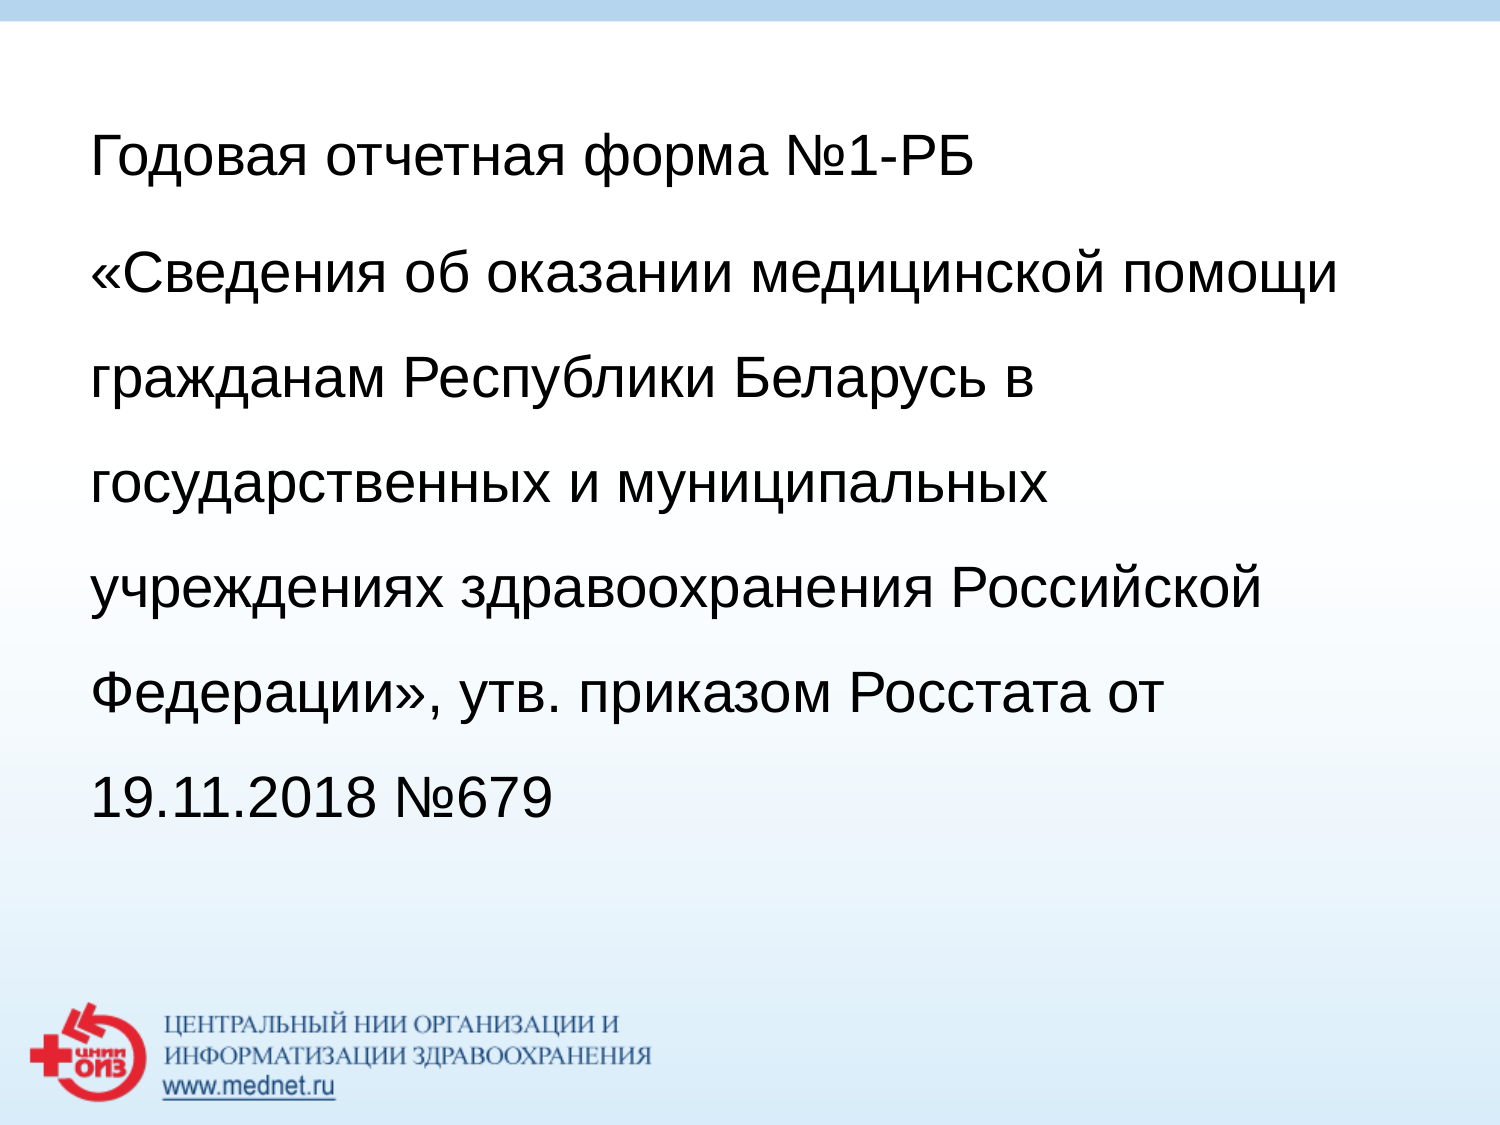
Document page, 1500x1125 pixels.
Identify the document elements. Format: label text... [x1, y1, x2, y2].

picture [0, 0, 1500, 1125]
list Годовая отчетная форма №1-РБ «Сведения об оказании медицинской помощи гражданам Республики Беларусь в государственных и муниципальных учреждениях здравоохранения Российской Федерации», утв. приказом Росстата от 19.11.2018 №679 [75, 75, 1425, 963]
